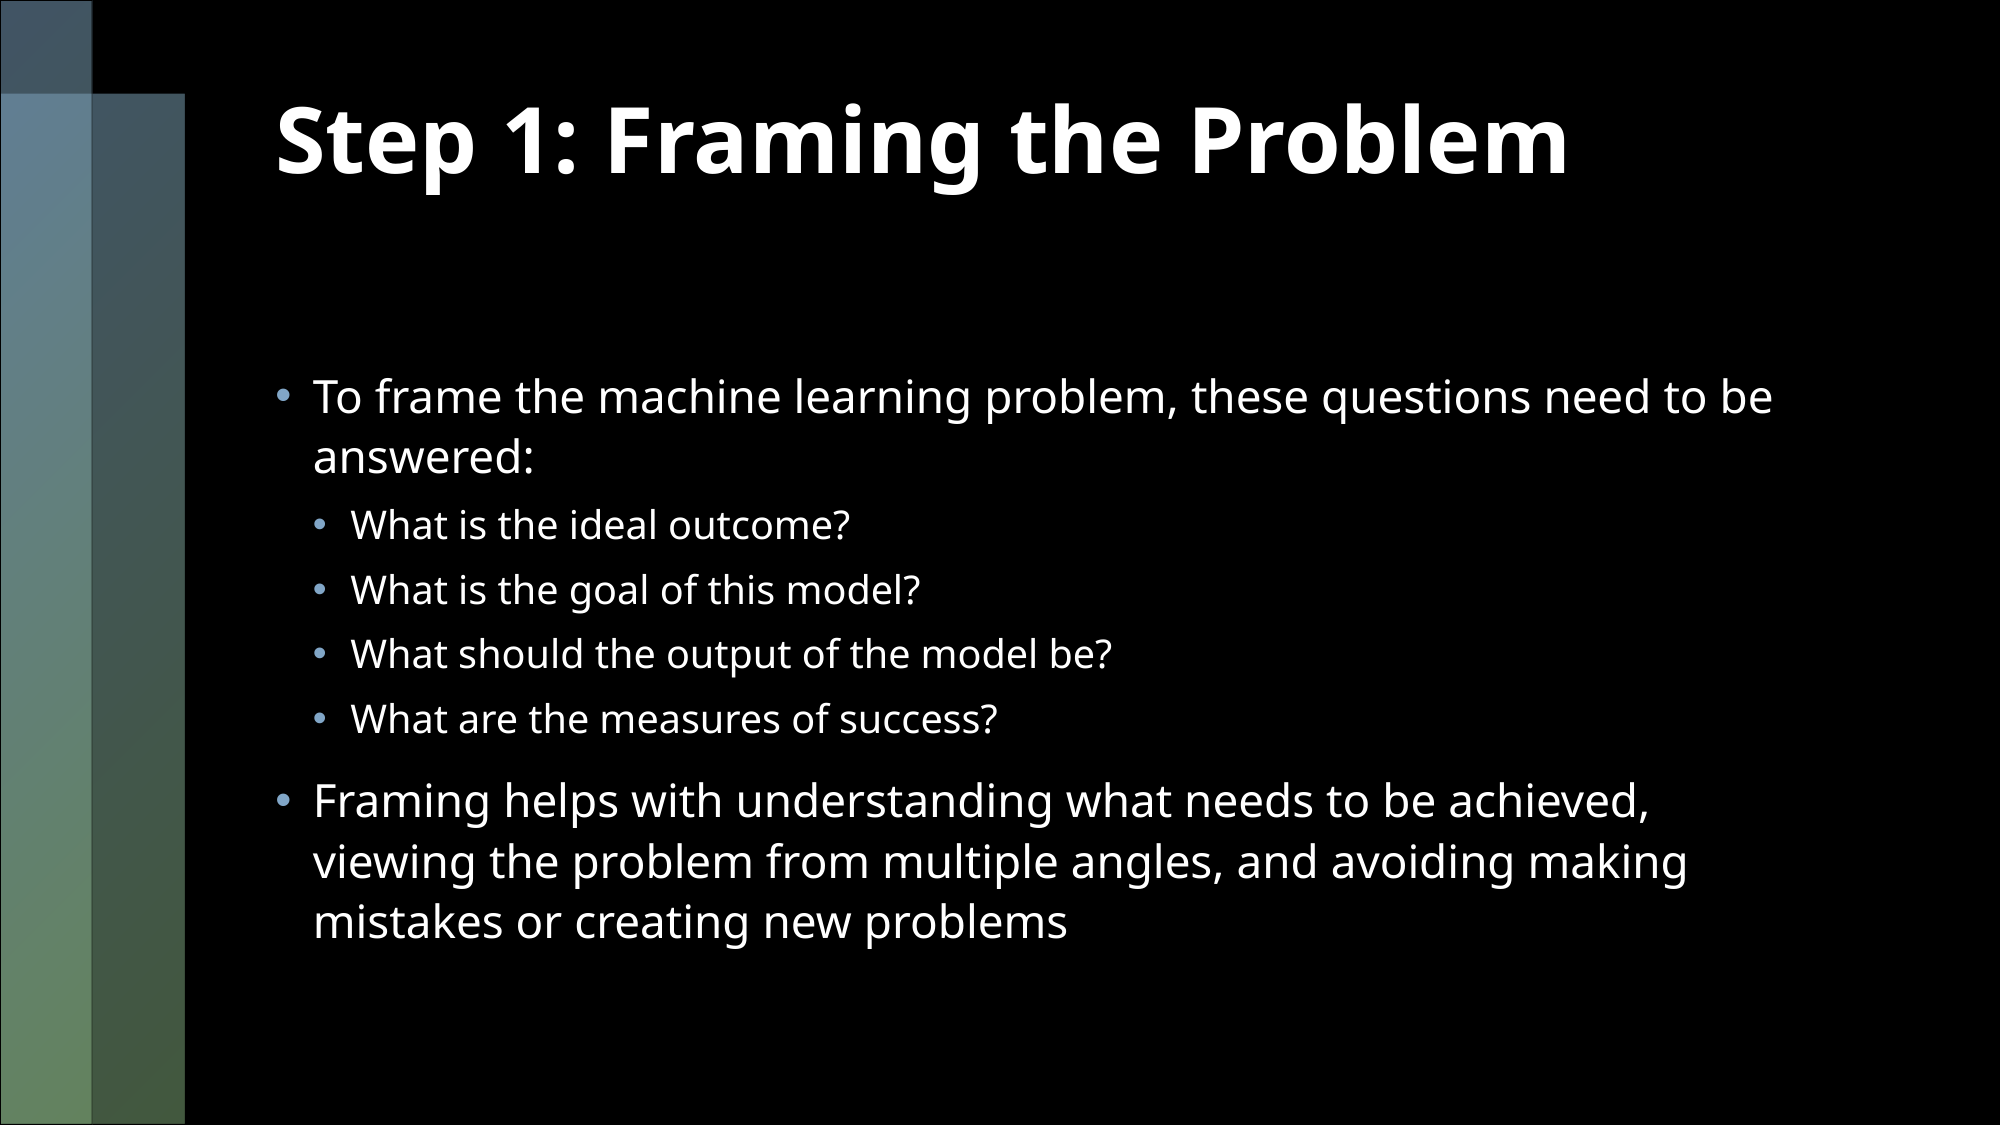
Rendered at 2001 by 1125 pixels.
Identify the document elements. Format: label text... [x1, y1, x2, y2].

list To frame the machine learning problem, these questions need to be answered: What is the ideal outcome? What is the goal of this model? What should the output of the model be? What are the measures of success? Framing helps with understanding what needs to be achieved, viewing the problem from multiple angles, and avoiding making mistakes or creating new problems [260, 354, 1817, 999]
title Step 1: Framing the Problem [260, 74, 1817, 329]
